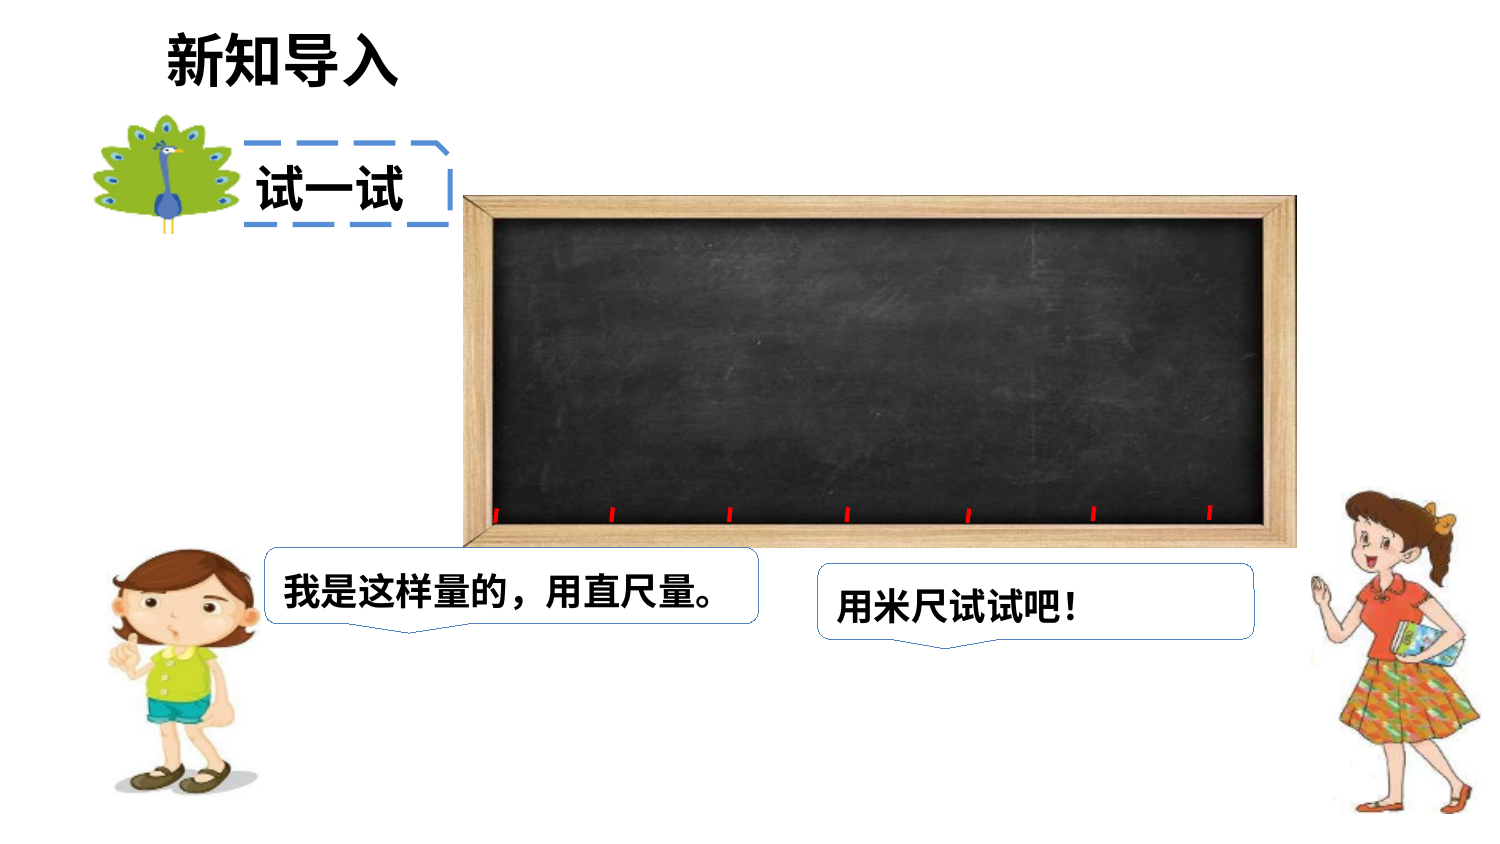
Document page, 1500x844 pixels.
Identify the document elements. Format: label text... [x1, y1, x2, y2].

text_box 我是这样量的，用直尺量。 [269, 547, 759, 634]
text_box 新知导入 [151, 17, 439, 102]
picture [463, 195, 1297, 548]
picture [1311, 486, 1482, 815]
picture [101, 546, 266, 798]
text_box 用米尺试试吧！ [817, 563, 1255, 649]
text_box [89, 113, 451, 234]
